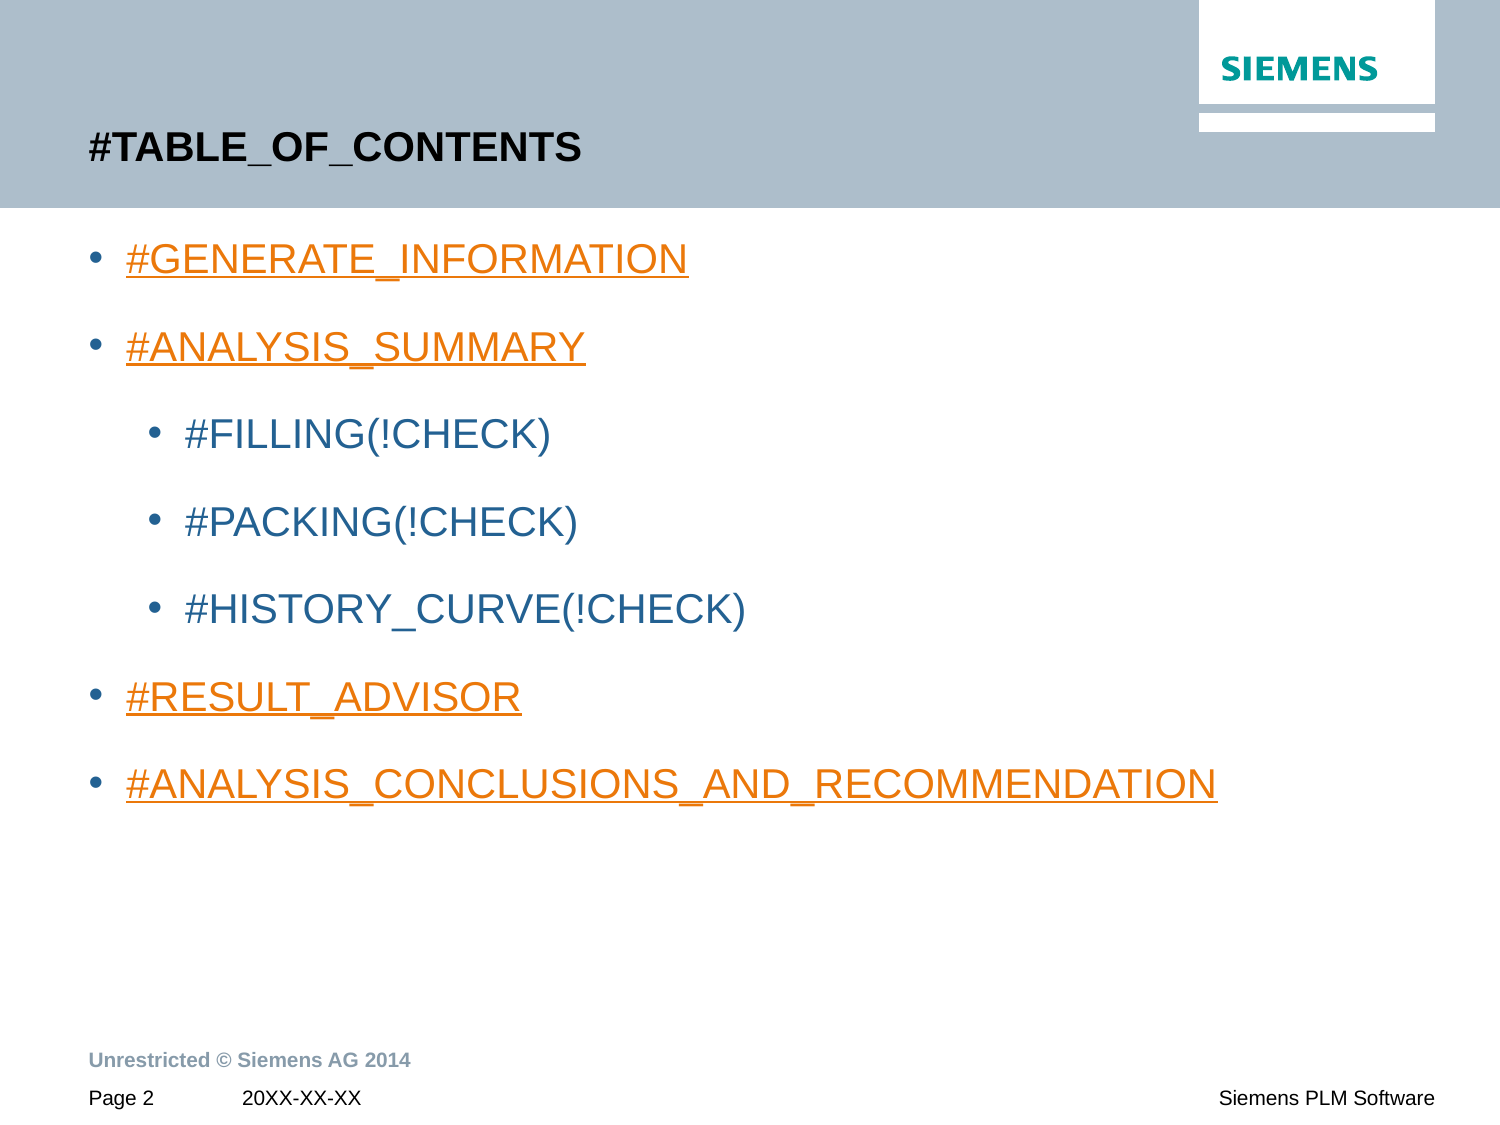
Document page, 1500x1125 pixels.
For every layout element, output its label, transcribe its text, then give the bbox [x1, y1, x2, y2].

title #TABLE_OF_CONTENTS [0, 0, 1500, 209]
list #GENERATE_INFORMATION #ANALYSIS_SUMMARY #FILLING(!CHECK) #PACKING(!CHECK) #HISTORY_CURVE(!CHECK) #RESULT_ADVISOR #ANALYSIS_CONCLUSIONS_AND_RECOMMENDATION [88, 231, 1436, 1012]
